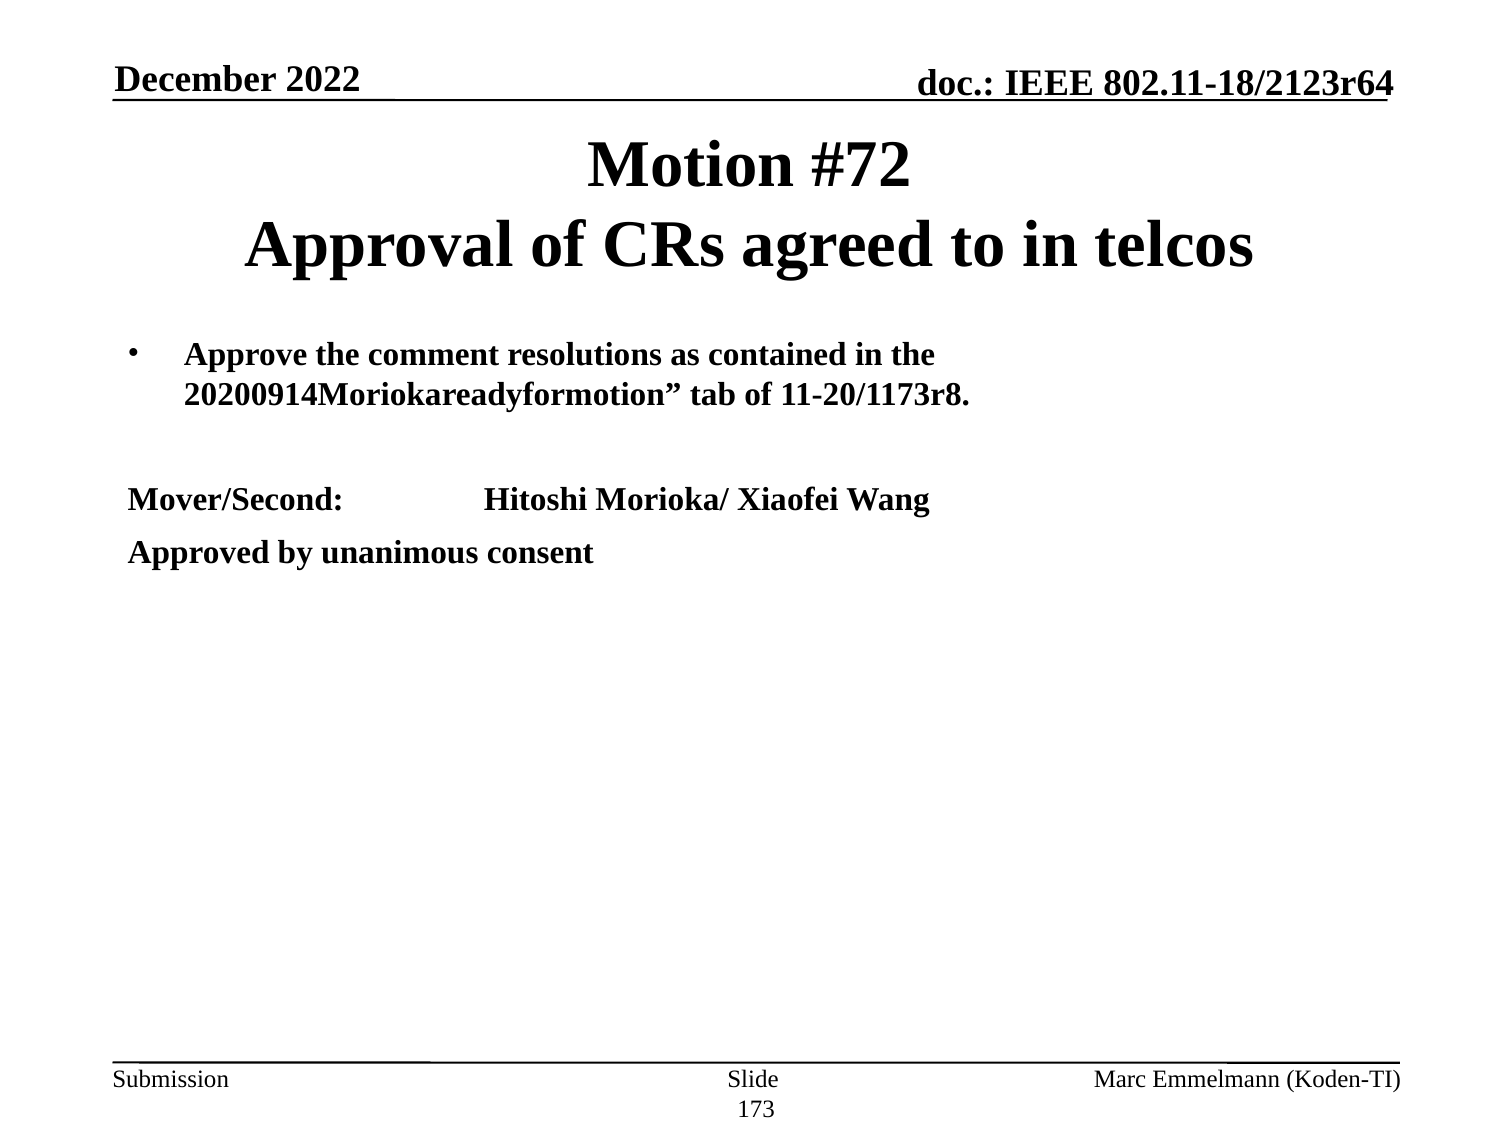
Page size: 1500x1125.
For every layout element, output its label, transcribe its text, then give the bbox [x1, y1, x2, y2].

footer Marc Emmelmann (Koden-TI) [878, 1061, 1402, 1093]
slide_number Slide 173 [712, 1061, 800, 1123]
list Approve the comment resolutions as contained in the 20200914Moriokareadyformotion” tab of 11-20/1173r8. Mover/Second: Hitoshi Morioka/ Xiaofei Wang Approved by unanimous consent [112, 324, 1388, 1000]
title Motion #72 Approval of CRs agreed to in telcos [112, 112, 1388, 288]
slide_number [114, 54, 423, 100]
